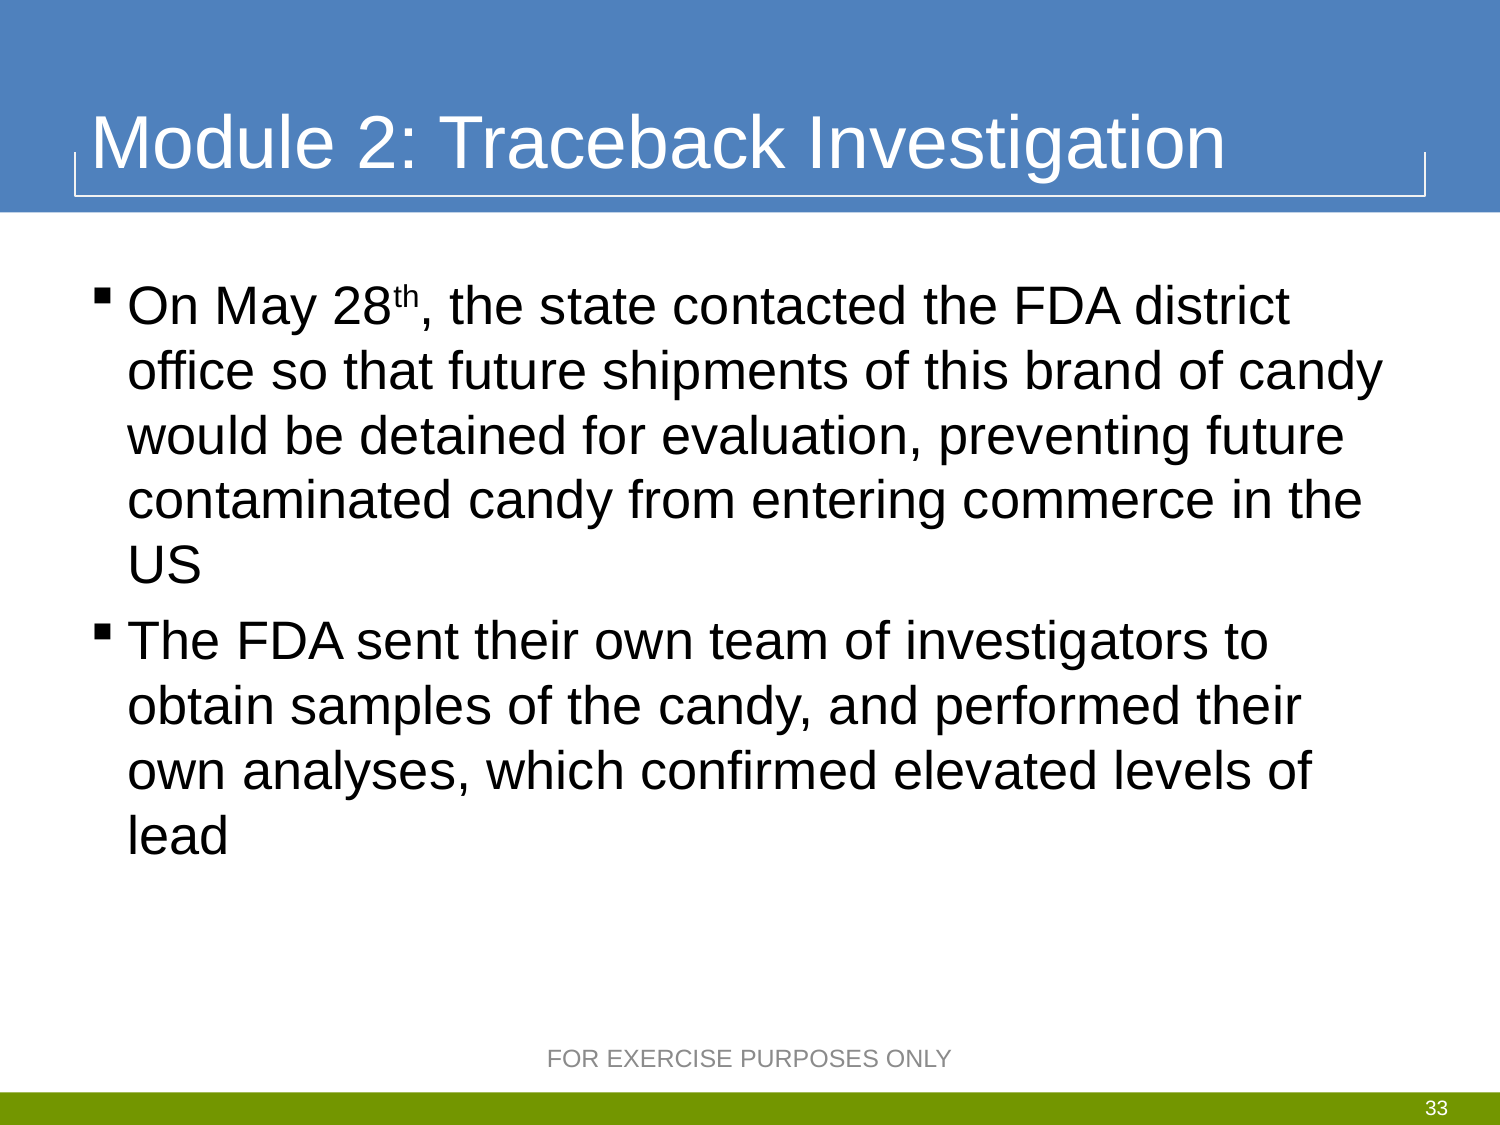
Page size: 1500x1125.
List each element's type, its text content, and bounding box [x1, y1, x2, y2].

list On May 28th, the state contacted the FDA district office so that future shipments of this brand of candy would be detained for evaluation, preventing future contaminated candy from entering commerce in the US The FDA sent their own team of investigators to obtain samples of the candy, and performed their own analyses, which confirmed elevated levels of lead [74, 262, 1426, 1006]
title Module 2: Traceback Investigation [74, 44, 1426, 233]
footer FOR EXERCISE PURPOSES ONLY [512, 1042, 988, 1103]
